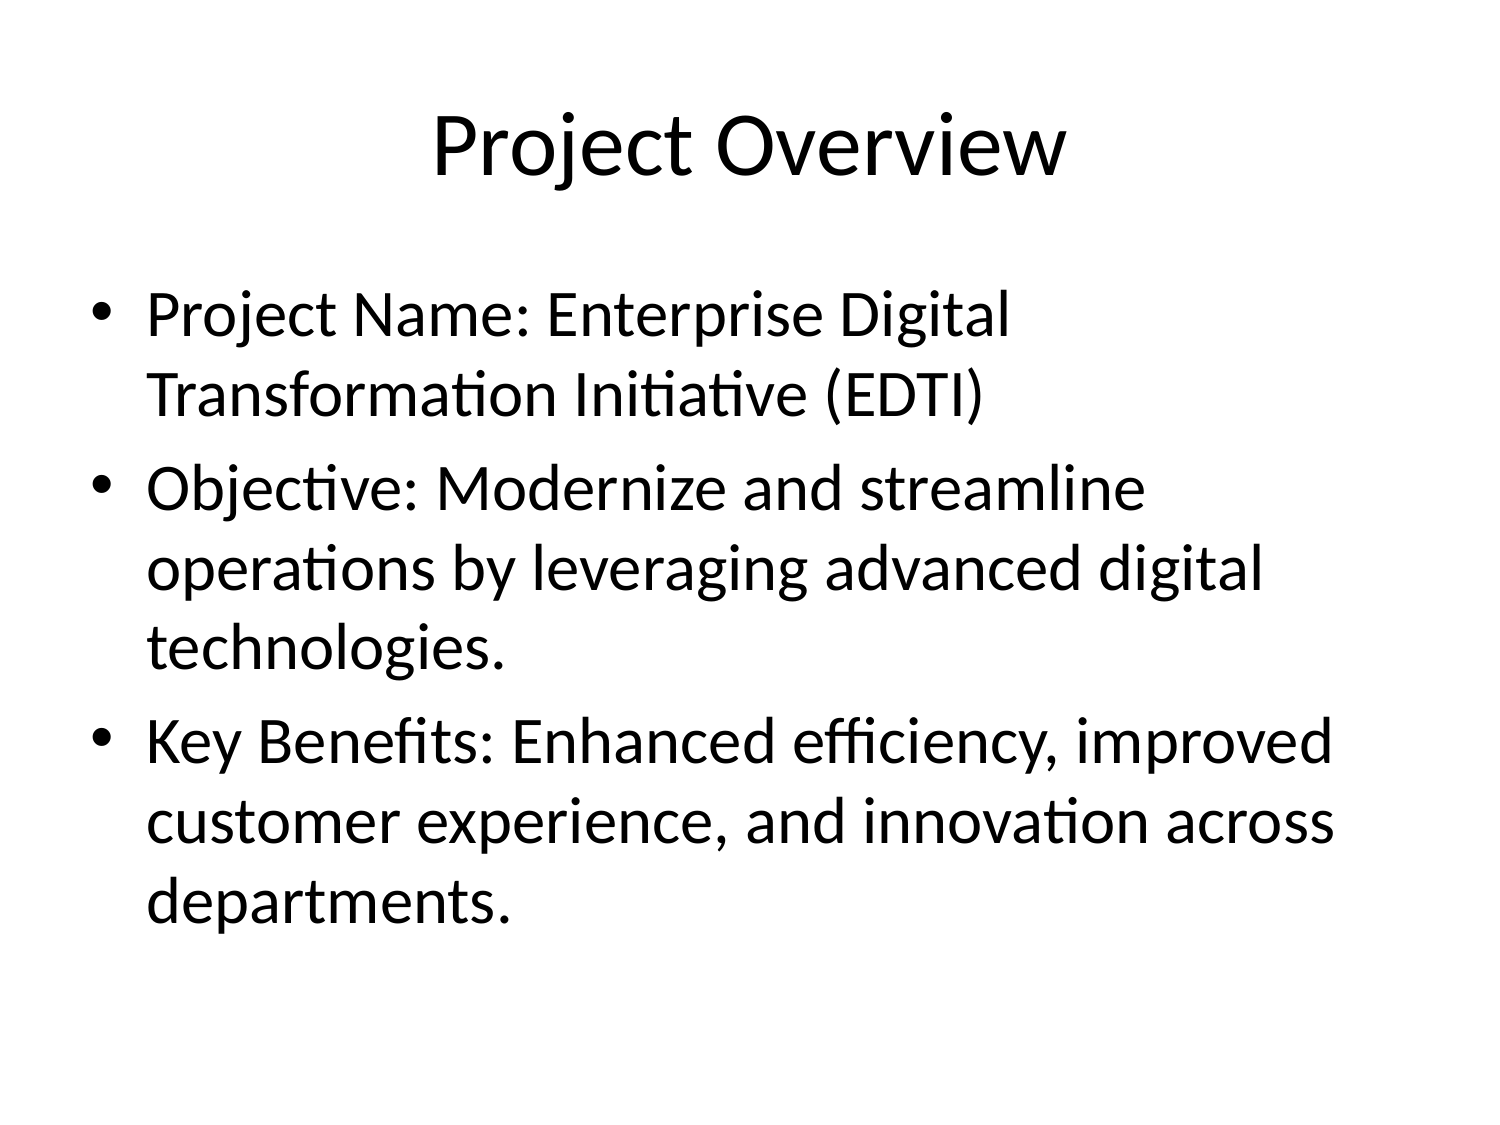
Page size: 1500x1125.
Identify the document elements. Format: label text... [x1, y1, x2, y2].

title Project Overview [75, 45, 1425, 233]
list Project Name: Enterprise Digital Transformation Initiative (EDTI) Objective: Modernize and streamline operations by leveraging advanced digital technologies. Key Benefits: Enhanced efficiency, improved customer experience, and innovation across departments. [75, 262, 1425, 1005]
